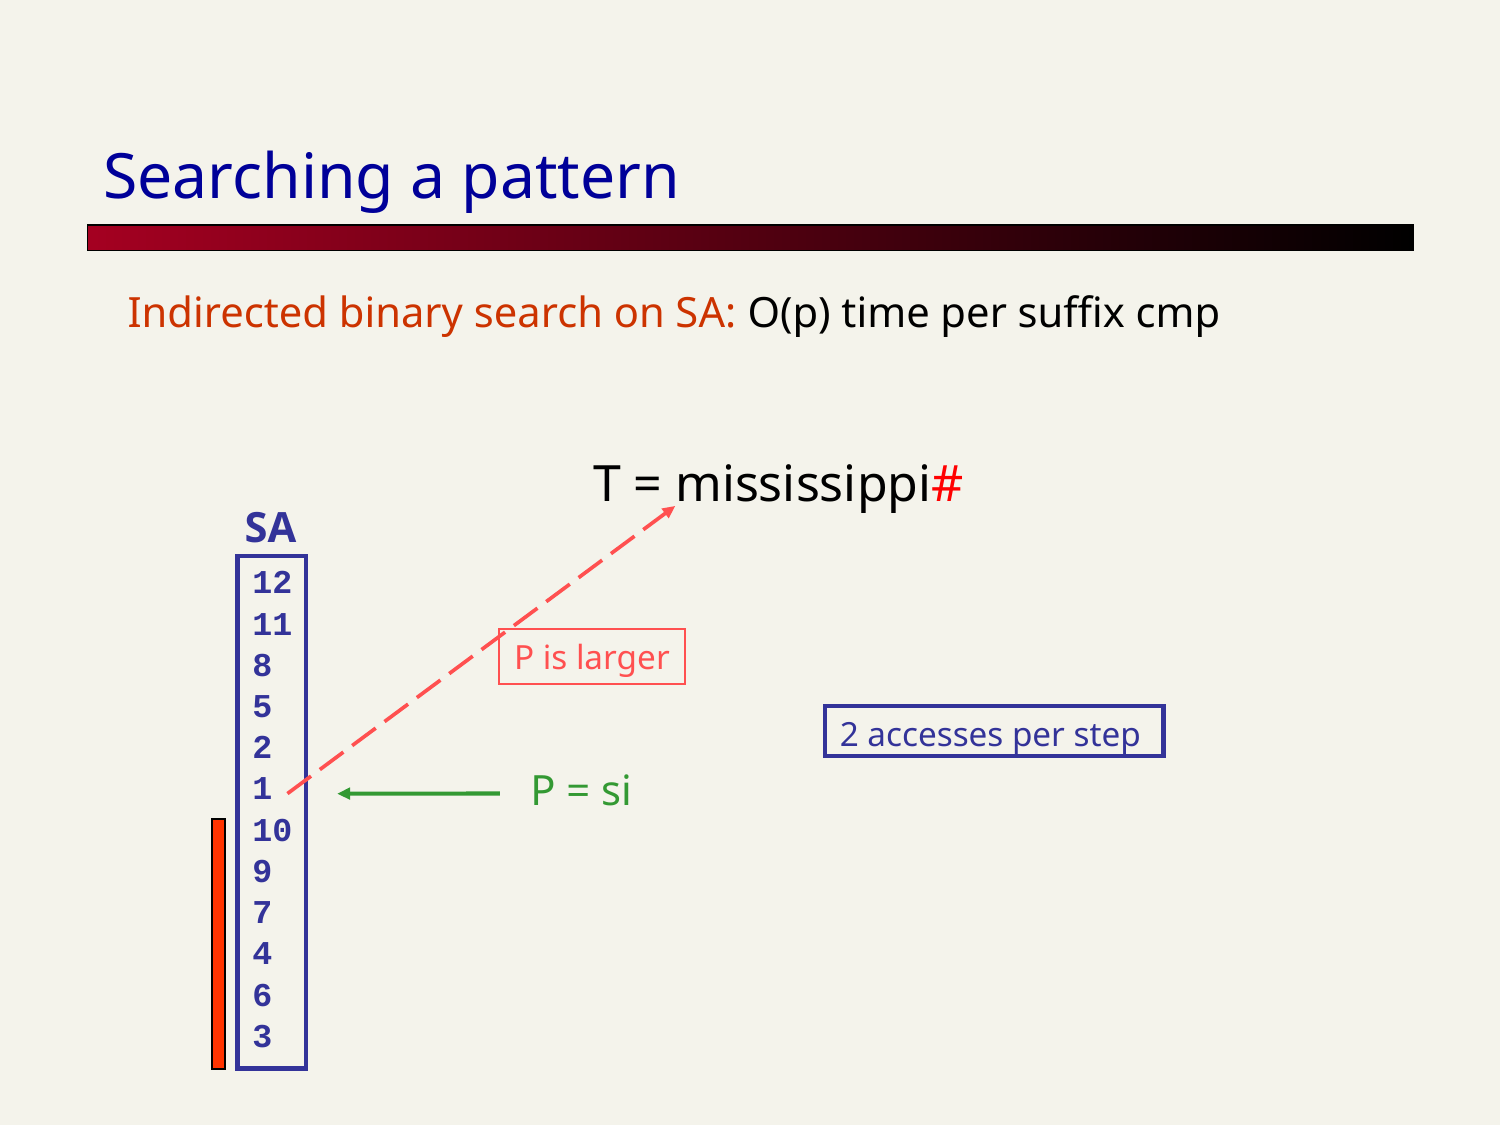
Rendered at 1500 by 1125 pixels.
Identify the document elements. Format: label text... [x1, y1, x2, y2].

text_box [824, 705, 1200, 762]
list Indirected binary search on SA: O(p) time per suffix cmp [112, 268, 1376, 344]
text_box T = mississippi# [578, 443, 979, 519]
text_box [287, 505, 688, 794]
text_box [337, 802, 651, 822]
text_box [230, 493, 326, 1071]
title Searching a pattern [88, 131, 1364, 219]
text_box [212, 818, 225, 1069]
